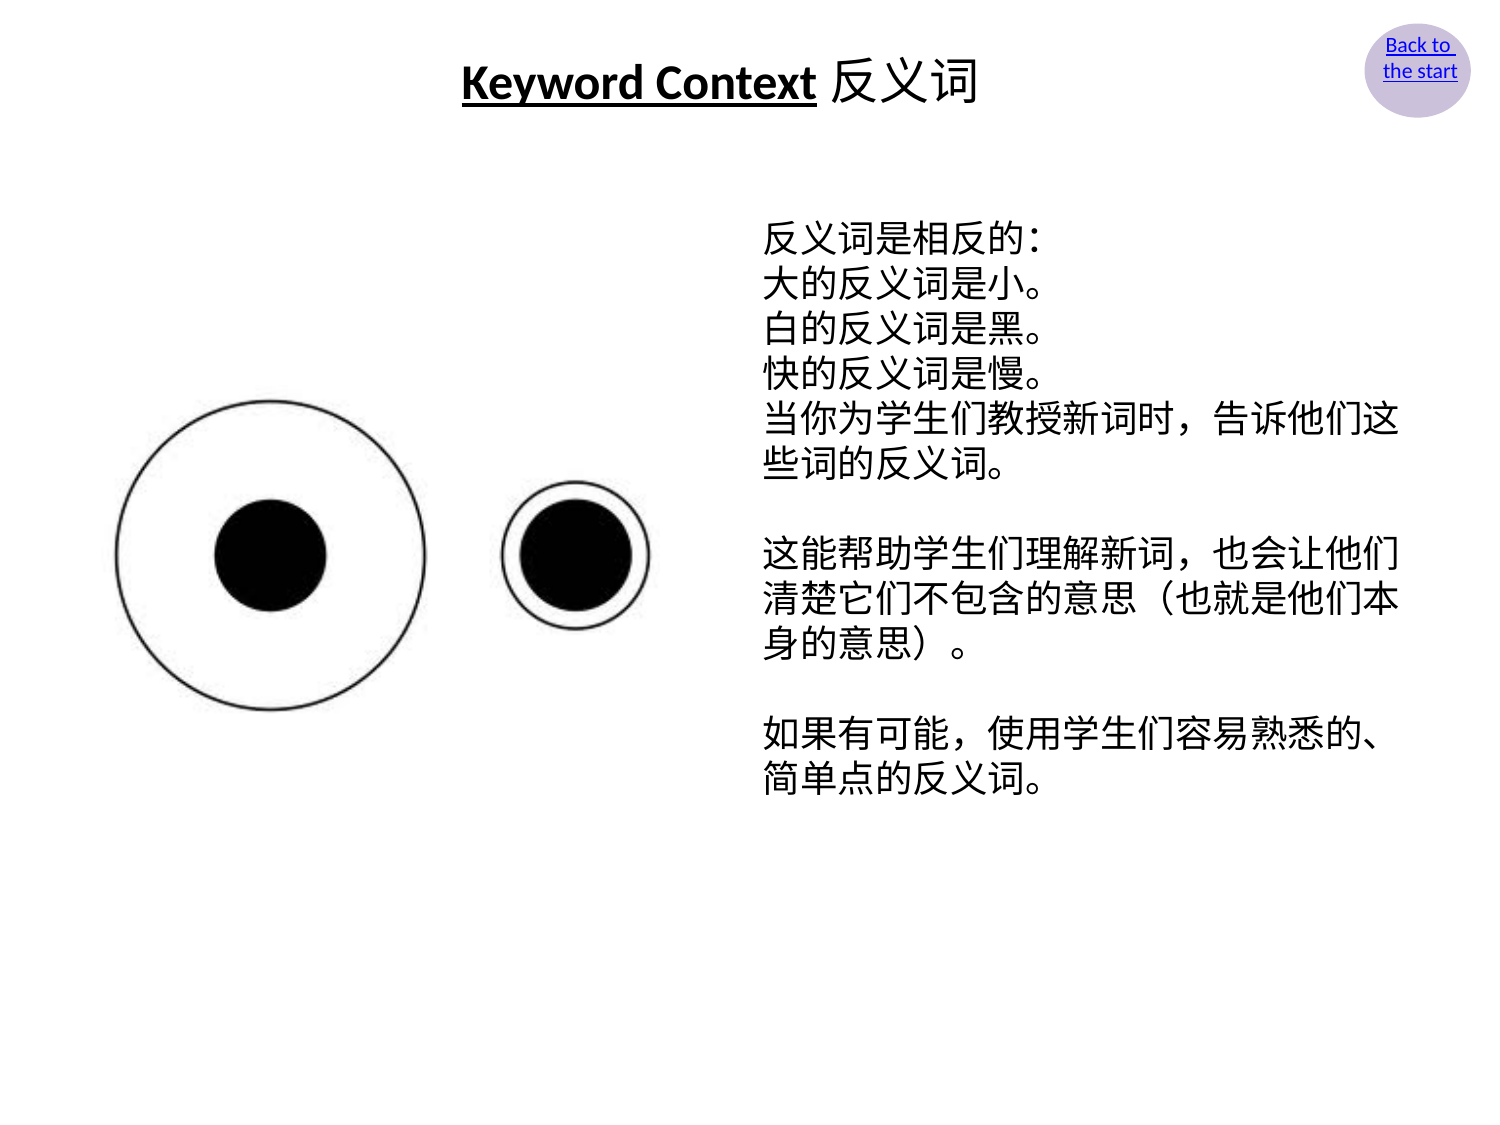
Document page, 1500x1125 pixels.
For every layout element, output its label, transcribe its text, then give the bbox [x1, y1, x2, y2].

text_box Keyword Context反义词 [218, 42, 1223, 118]
picture [100, 385, 660, 727]
text_box Back to the start [1359, 23, 1483, 91]
text_box [1367, 91, 1468, 120]
text_box 反义词是相反的： 大的反义词是小。 白的反义词是黑。 快的反义词是慢。 当你为学生们教授新词时，告诉他们这些词的反义词。 这能帮助学生们理解新词，也会让他们清楚它们不包含的意思（也就是他们本身的意思）。 如果有可能，使用学生们容易熟悉的、简单点的反义词。 [747, 208, 1433, 853]
